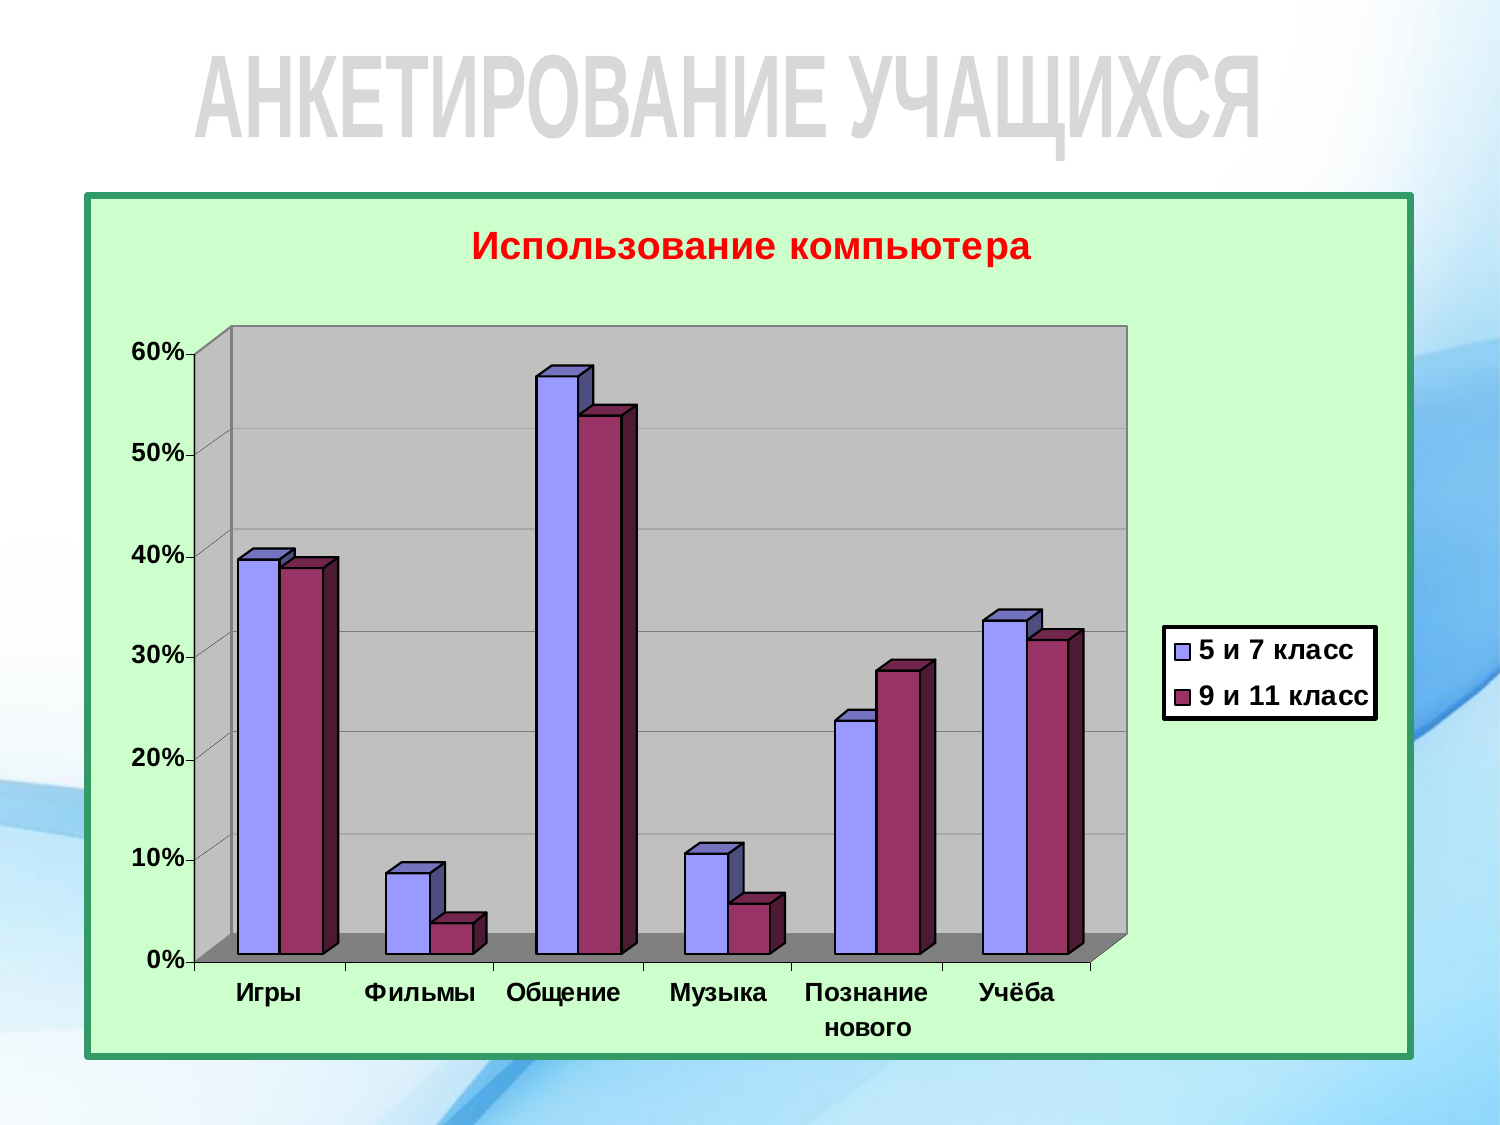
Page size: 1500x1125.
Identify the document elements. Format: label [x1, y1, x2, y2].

list [76, 184, 1424, 1068]
picture [0, 0, 1500, 1125]
